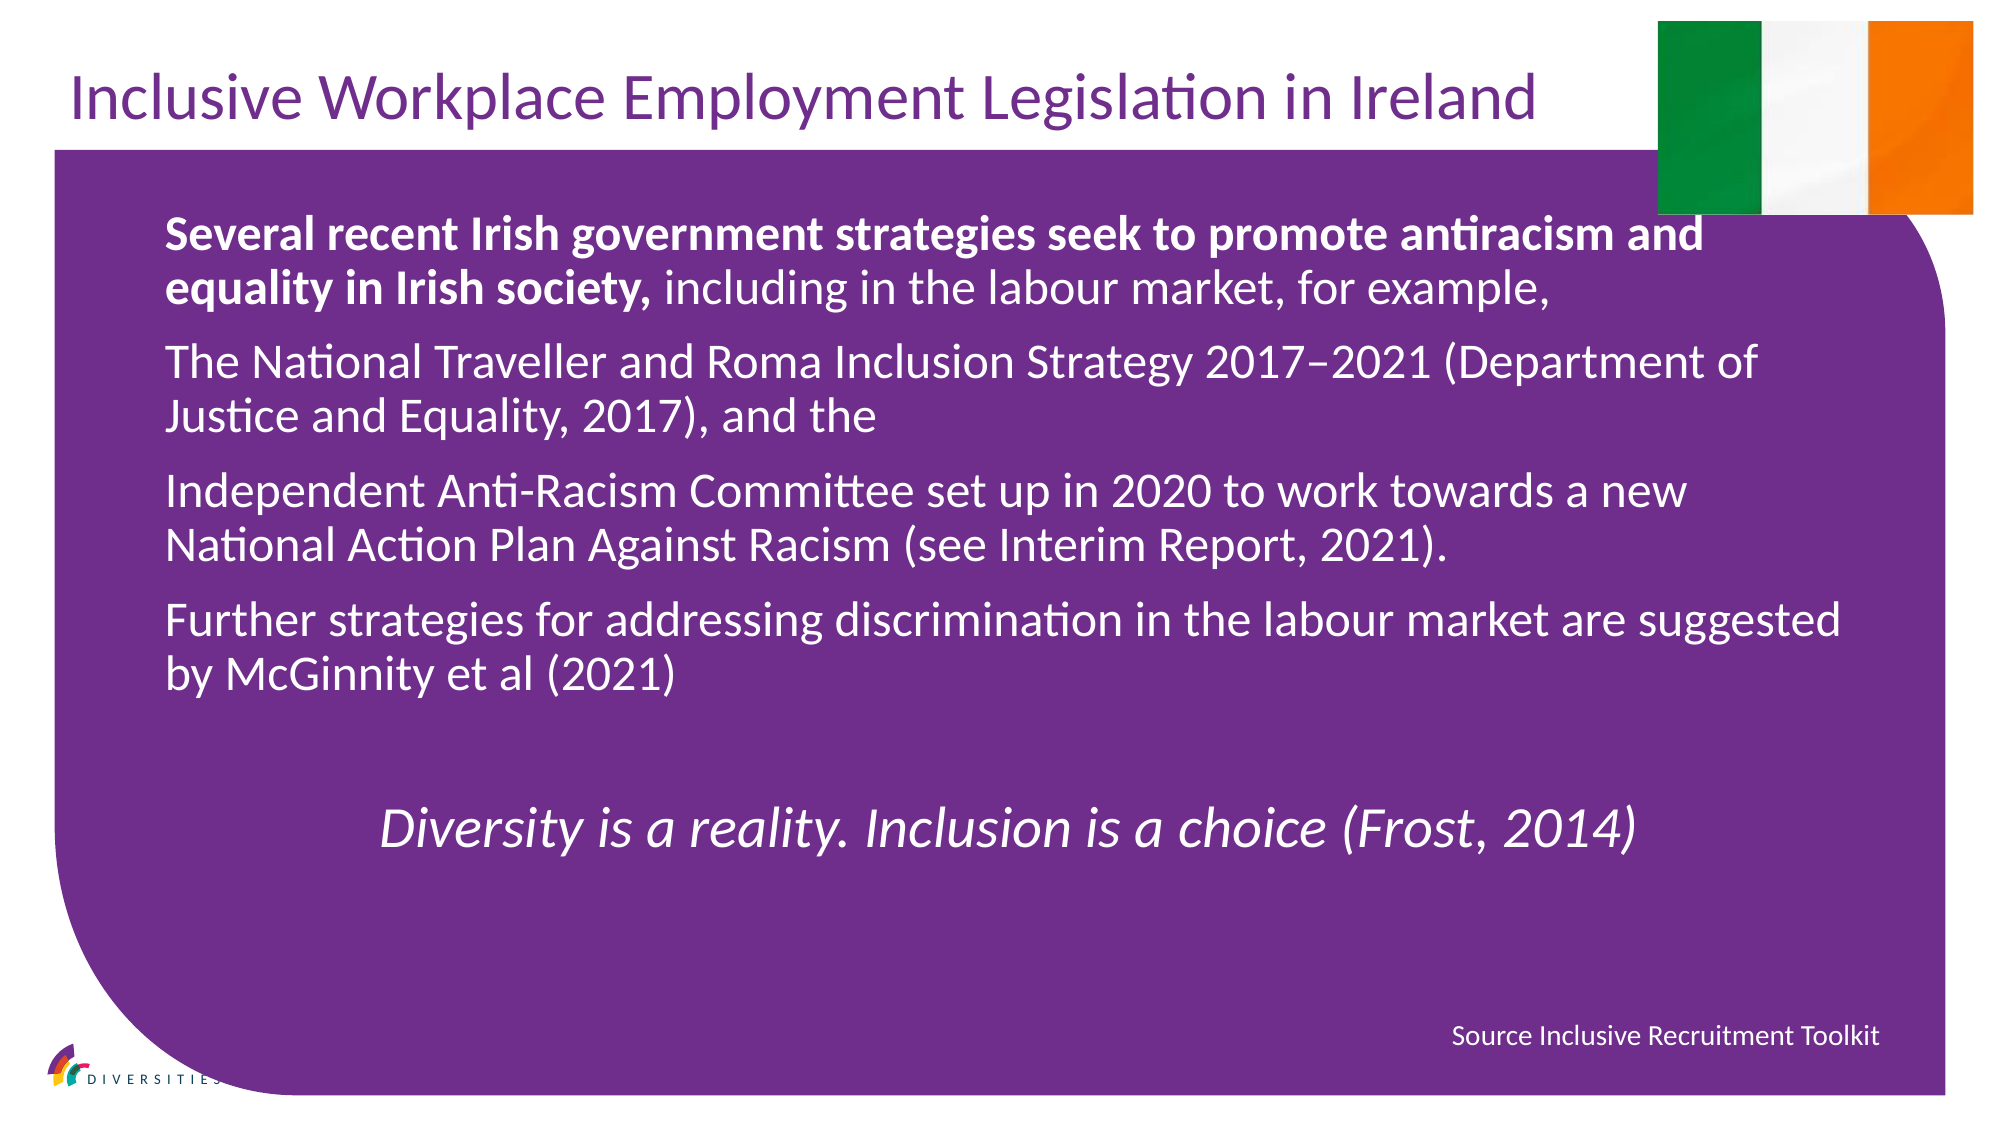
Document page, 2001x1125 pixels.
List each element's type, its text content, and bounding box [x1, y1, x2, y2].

list Inclusive Workplace Employment Legislation in Ireland [54, 54, 1657, 187]
picture [1657, 20, 1974, 215]
text_box Source Inclusive Recruitment Toolkit [1437, 1008, 1975, 1094]
list Several recent Irish government strategies seek to promote antiracism and equality in Irish society, including in the labour market, for example, The National Traveller and Roma Inclusion Strategy 2017–2021 (Department of Justice and Equality, 2017), and the Independent Anti-Racism Committee set up in 2020 to work towards a new National Action Plan Against Racism (see Interim Report, 2021). Further strategies for addressing discrimination in the labour market are suggested by McGinnity et al (2021) Diversity is a reality. Inclusion is a choice (Frost, 2014) [150, 199, 1869, 764]
